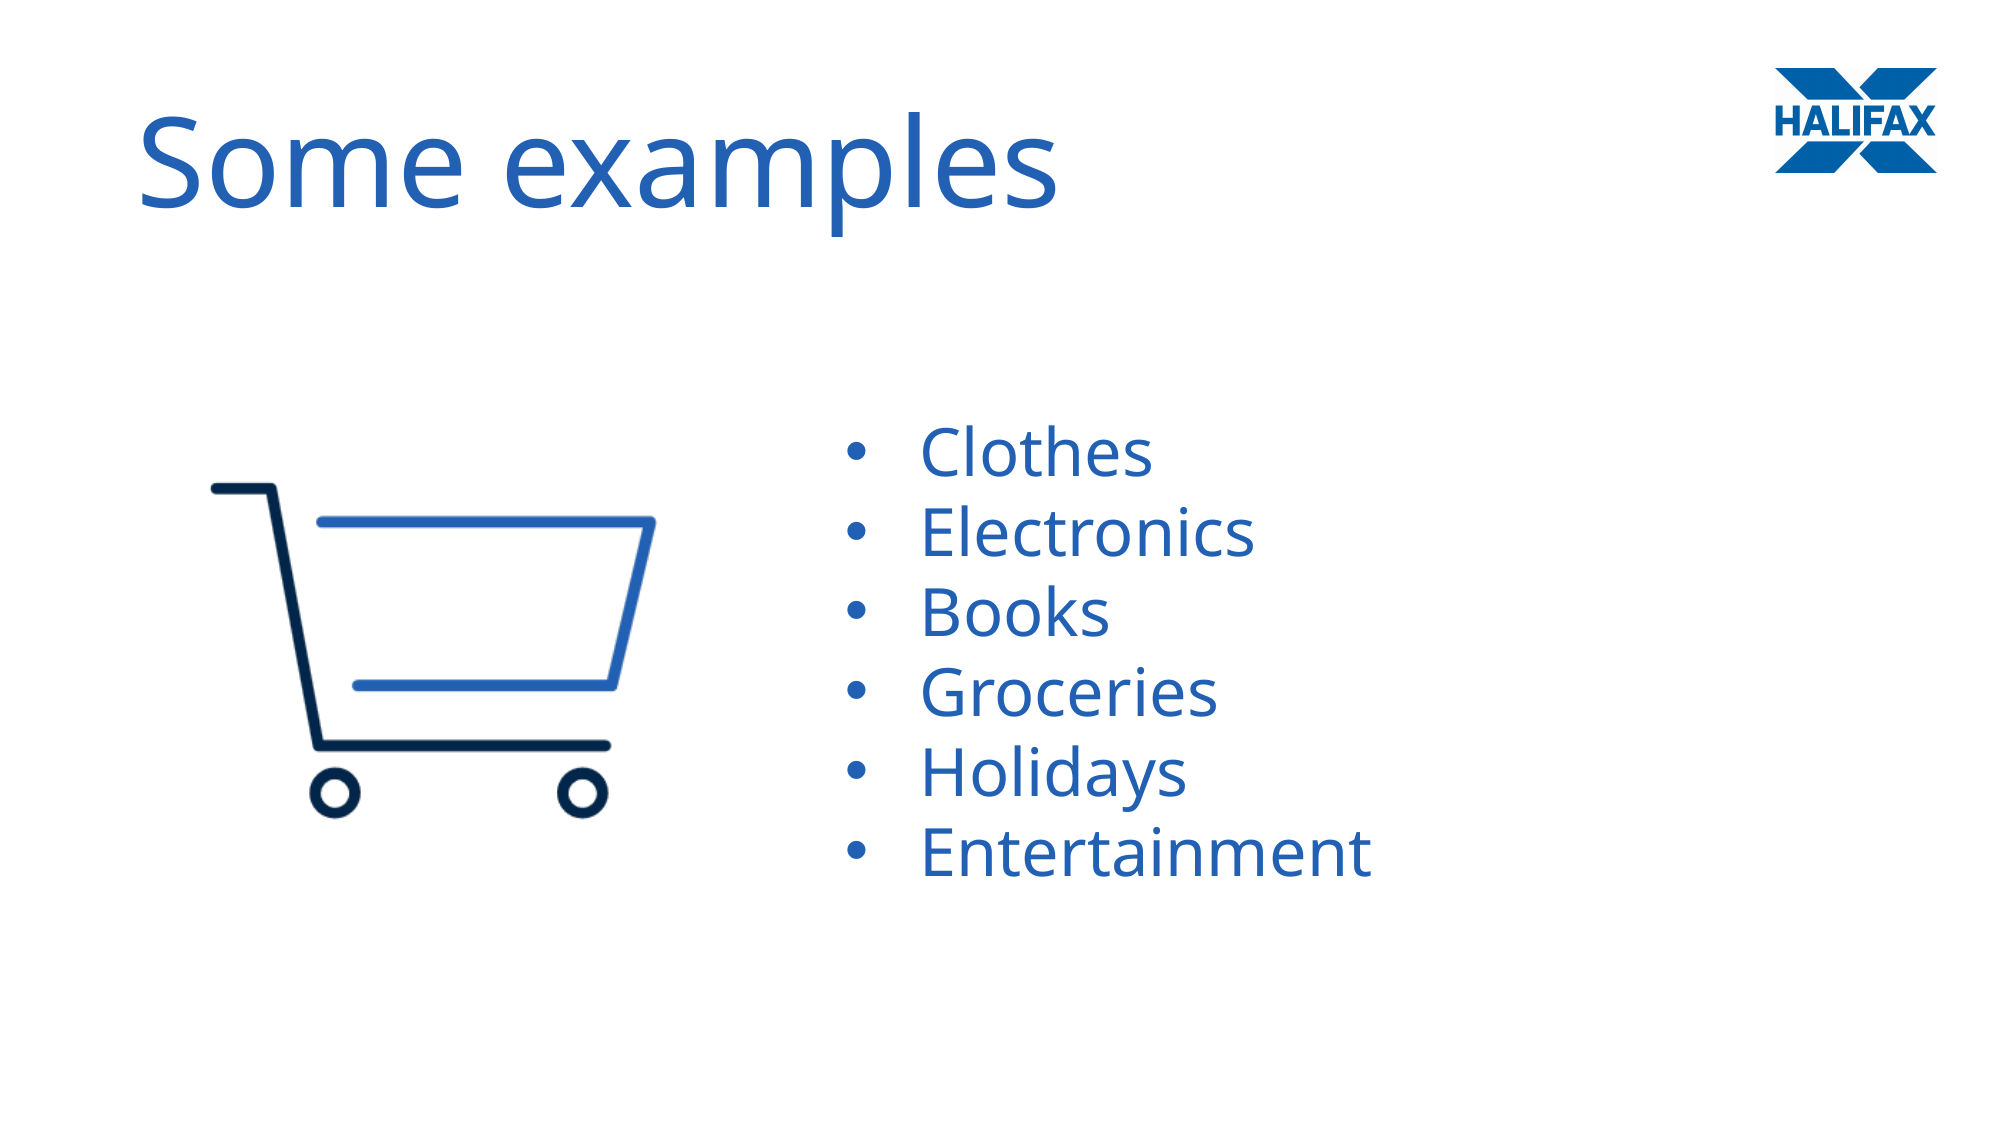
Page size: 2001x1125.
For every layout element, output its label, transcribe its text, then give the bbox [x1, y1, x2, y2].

picture [1775, 68, 1937, 173]
list Clothes Electronics Books Groceries Holidays Entertainment [830, 328, 1879, 972]
picture [121, 327, 764, 972]
list Some examples [121, 75, 1579, 221]
